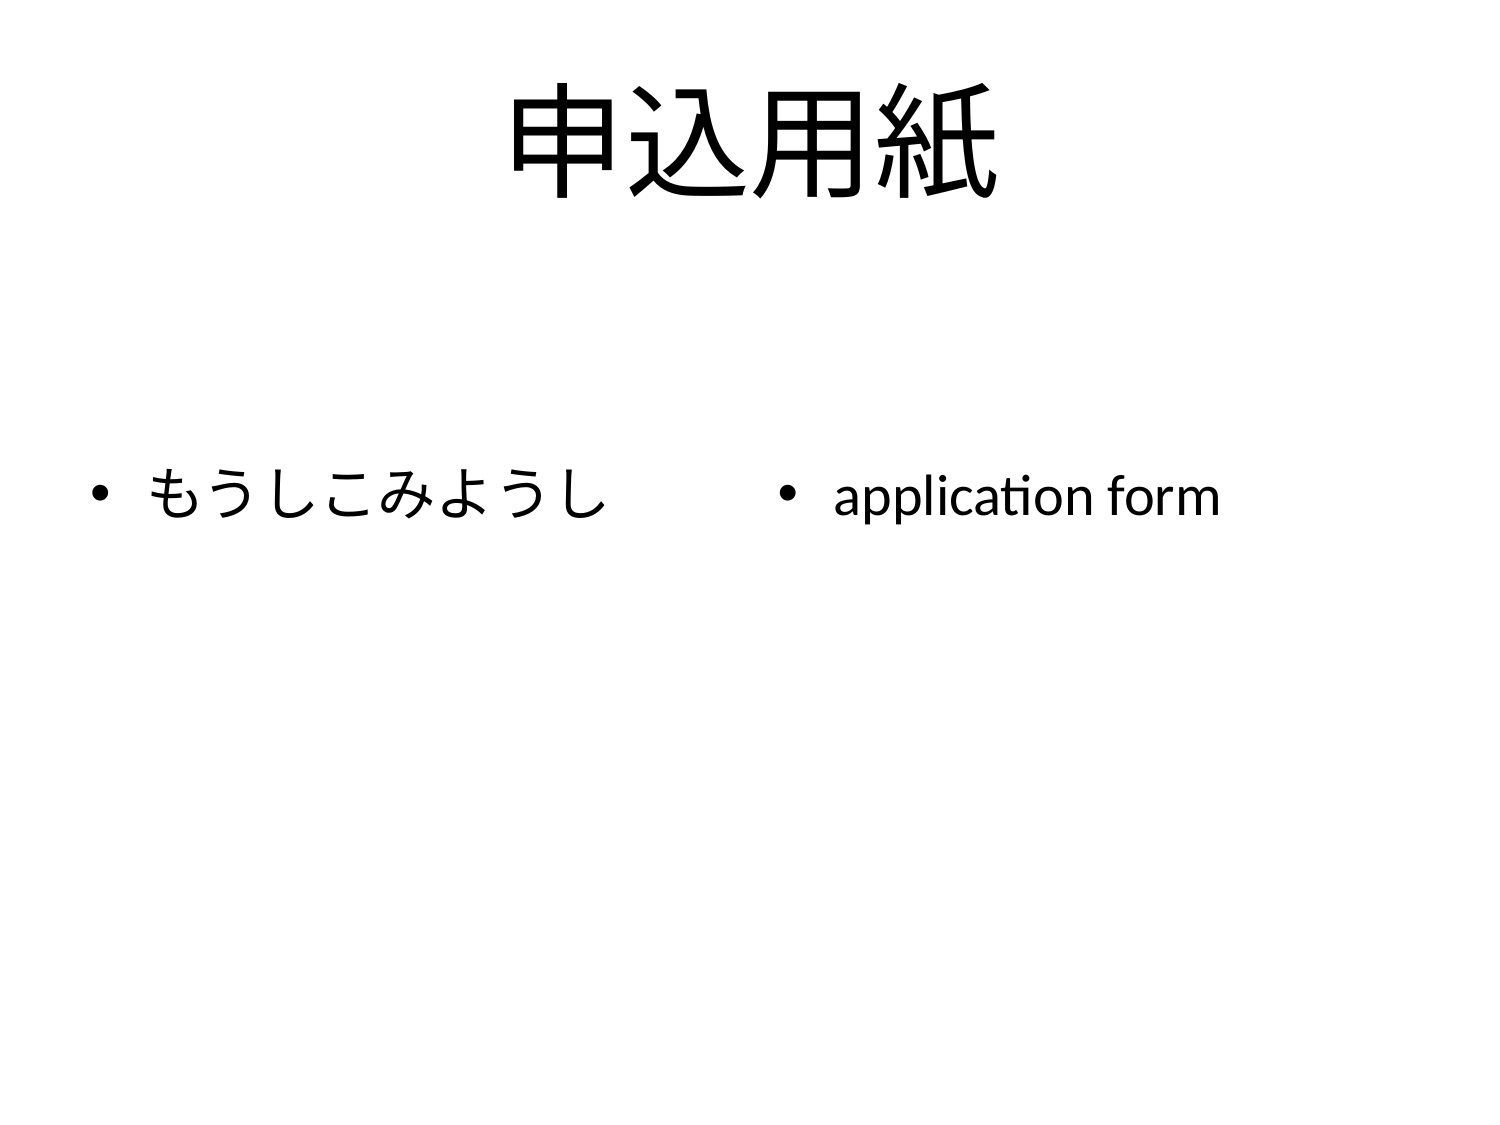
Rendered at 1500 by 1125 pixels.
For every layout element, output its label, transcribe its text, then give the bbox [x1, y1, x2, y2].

title 申込用紙 [74, 44, 1426, 233]
list application form [762, 449, 1426, 1006]
list もうしこみようし [74, 449, 738, 1006]
